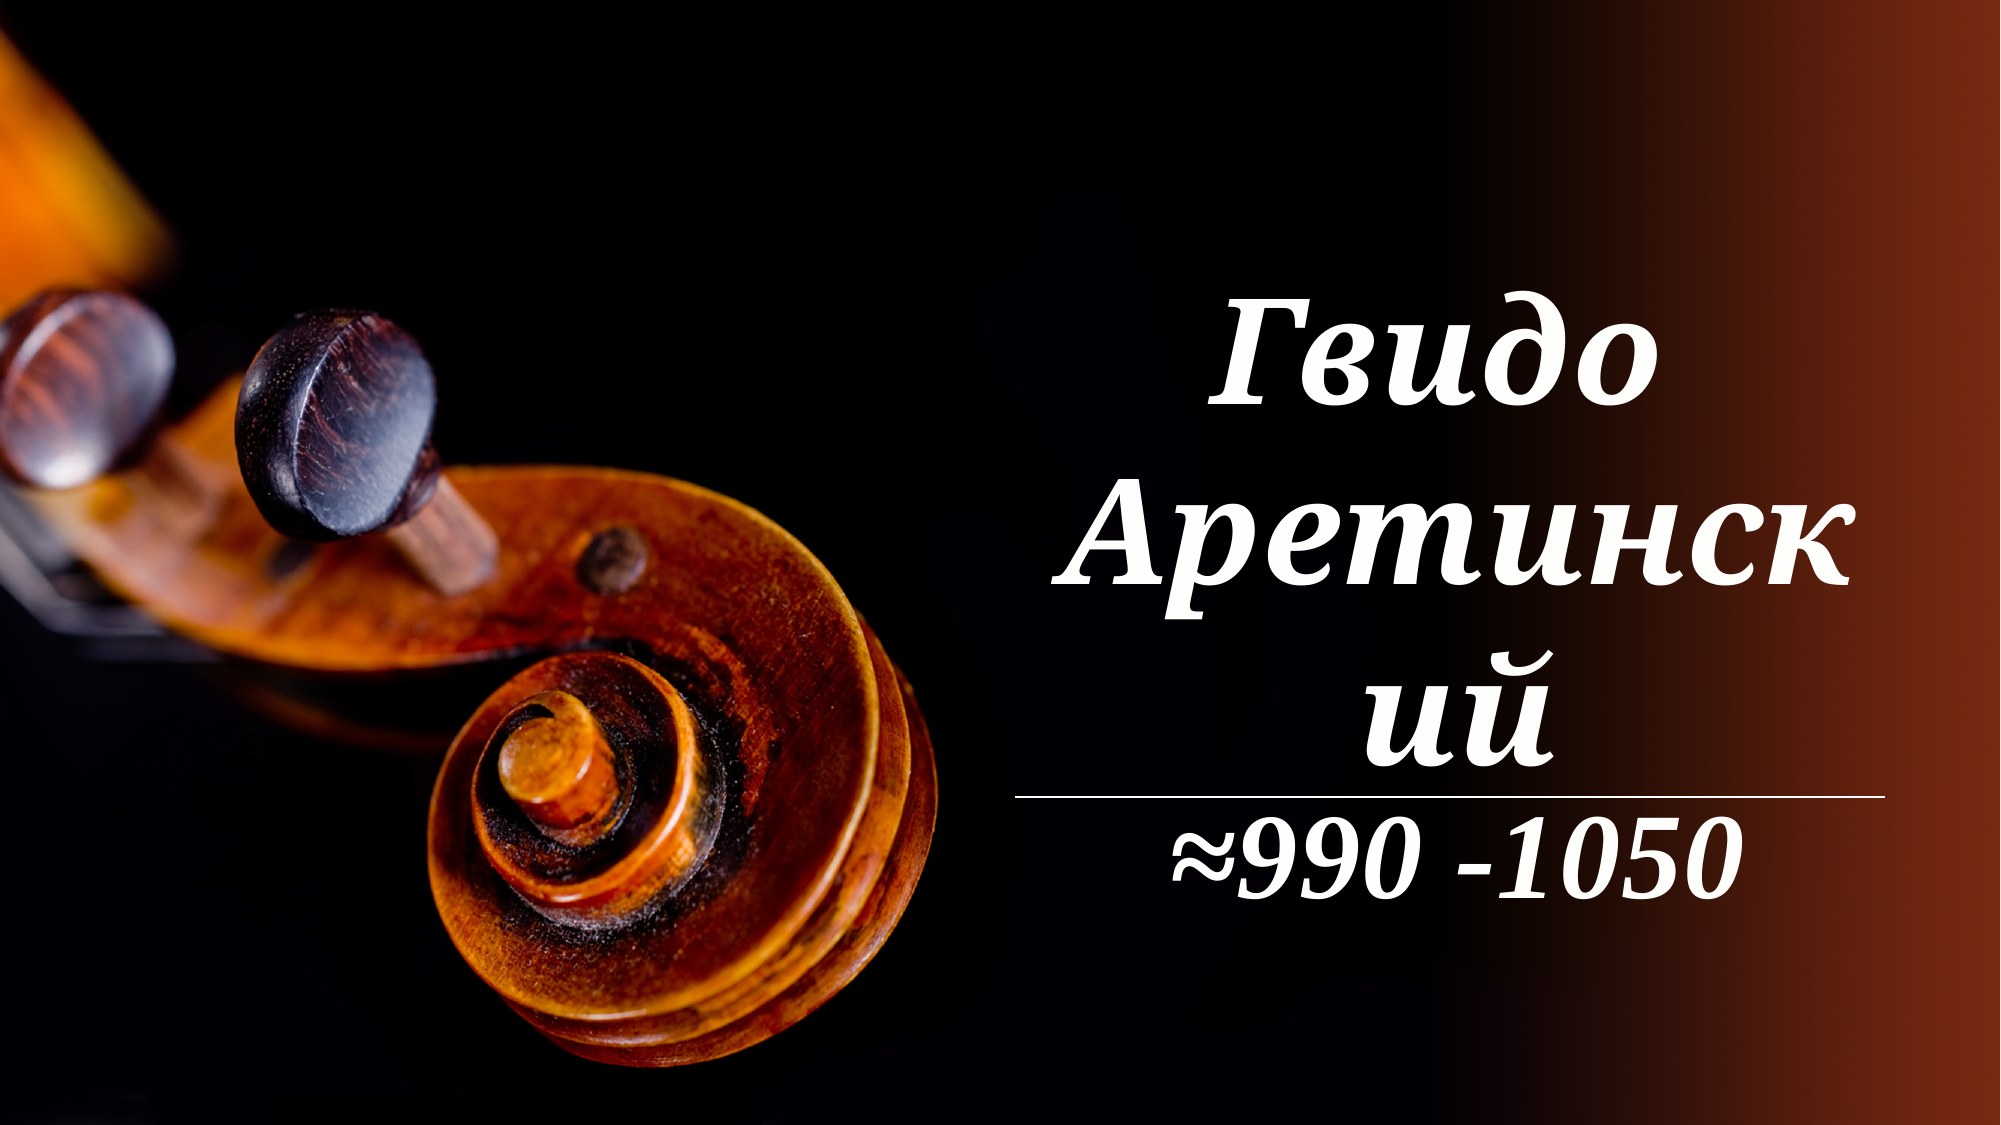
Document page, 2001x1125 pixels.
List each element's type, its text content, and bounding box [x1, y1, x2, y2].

title Гвидо Аретинский ≈990 -1050 [1004, 248, 1911, 931]
picture [0, 0, 2001, 1125]
